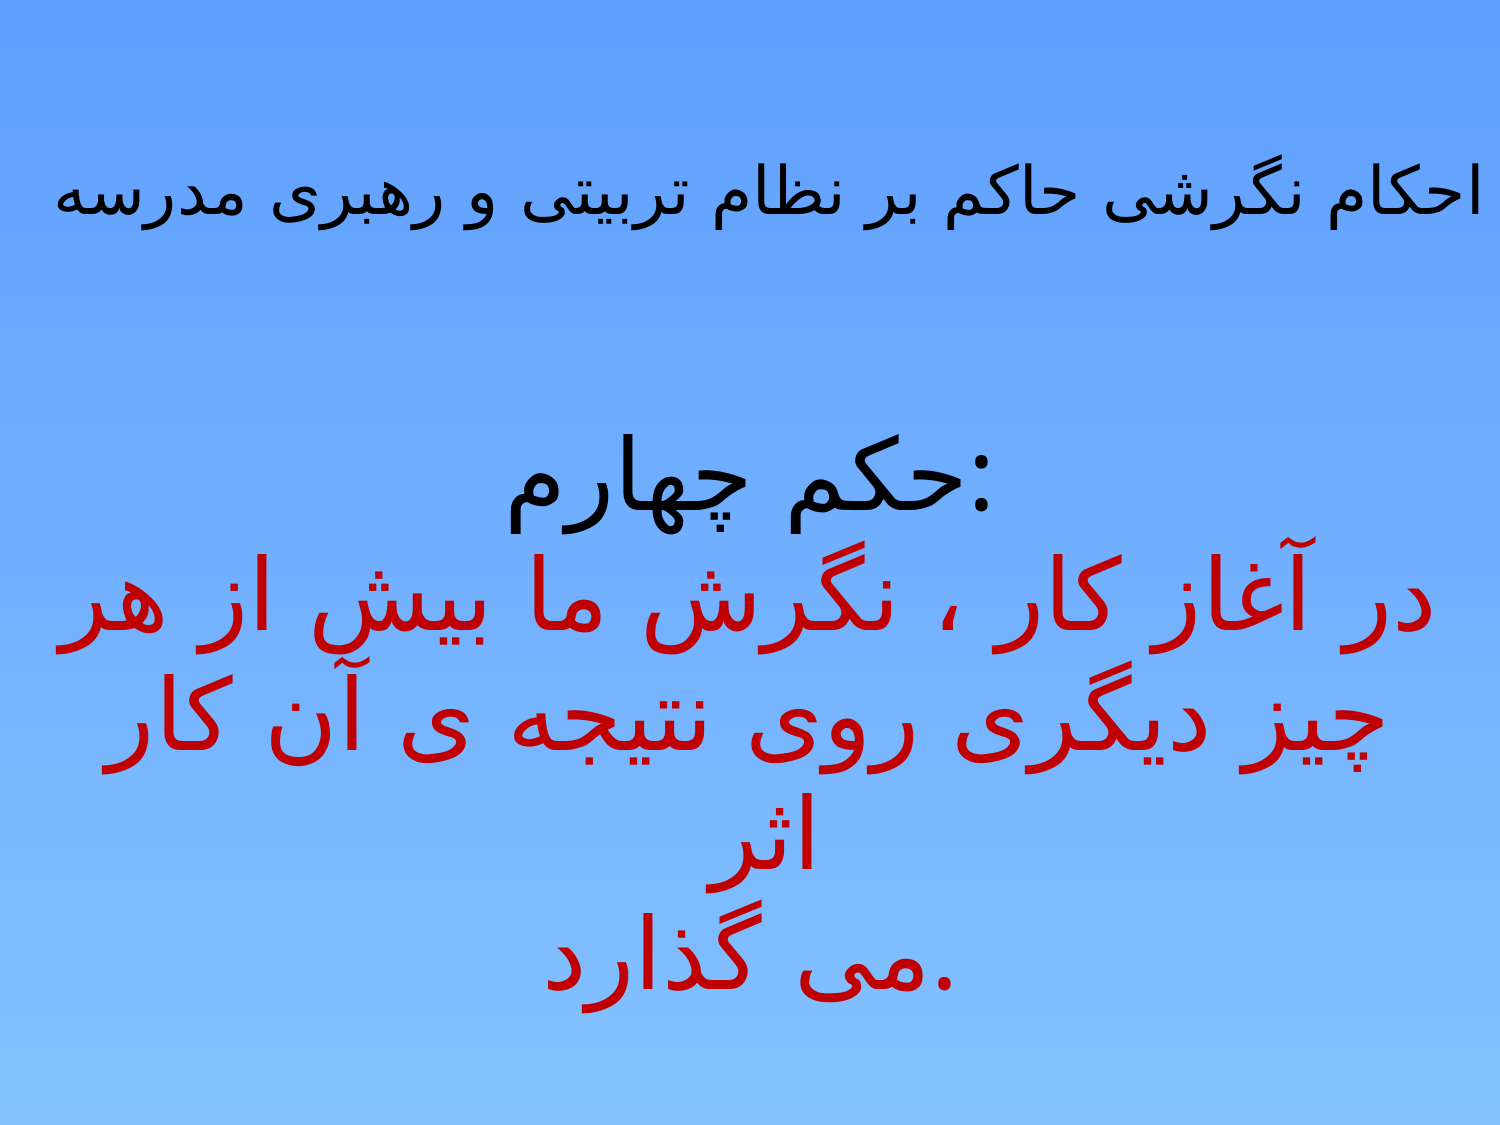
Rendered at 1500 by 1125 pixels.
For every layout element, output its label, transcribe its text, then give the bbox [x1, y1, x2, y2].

text_box احکام نگرشی حاکم بر نظام تربیتی و رهبری مدرسه [38, 140, 1500, 236]
text_box حکم چهارم: در آغاز کار ، نگرش ما بیش از هر چیز دیگری روی نتیجه ی آن کار اثر می گذارد. [23, 282, 1477, 1018]
